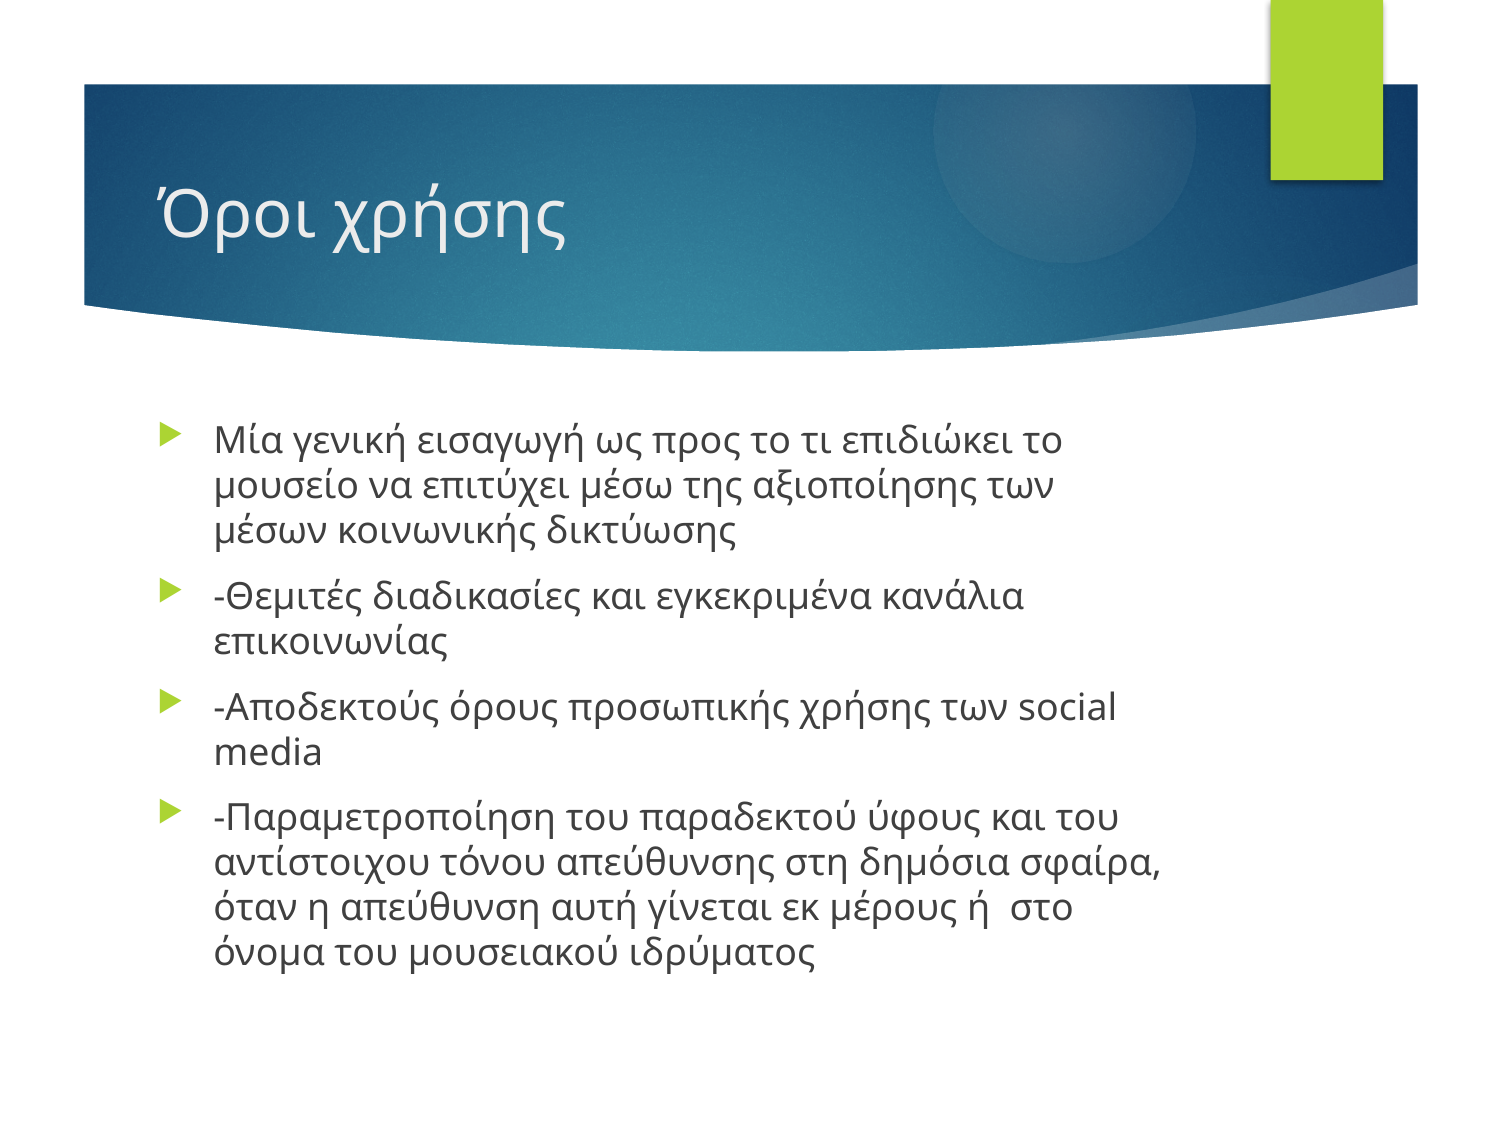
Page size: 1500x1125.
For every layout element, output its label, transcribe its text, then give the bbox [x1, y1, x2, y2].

list Μία γενική εισαγωγή ως προς το τι επιδιώκει το μουσείο να επιτύχει μέσω της αξιοποίησης των μέσων κοινωνικής δικτύωσης -Θεμιτές διαδικασίες και εγκεκριμένα κανάλια επικοινωνίας -Αποδεκτούς όρους προσωπικής χρήσης των social media -Παραμετροποίηση του παραδεκτού ύφους και του αντίστοιχου τόνου απεύθυνσης στη δημόσια σφαίρα, όταν η απεύθυνση αυτή γίνεται εκ μέρους ή στο όνομα του μουσειακού ιδρύματος [142, 408, 1183, 988]
title Όροι χρήσης [142, 152, 1183, 269]
